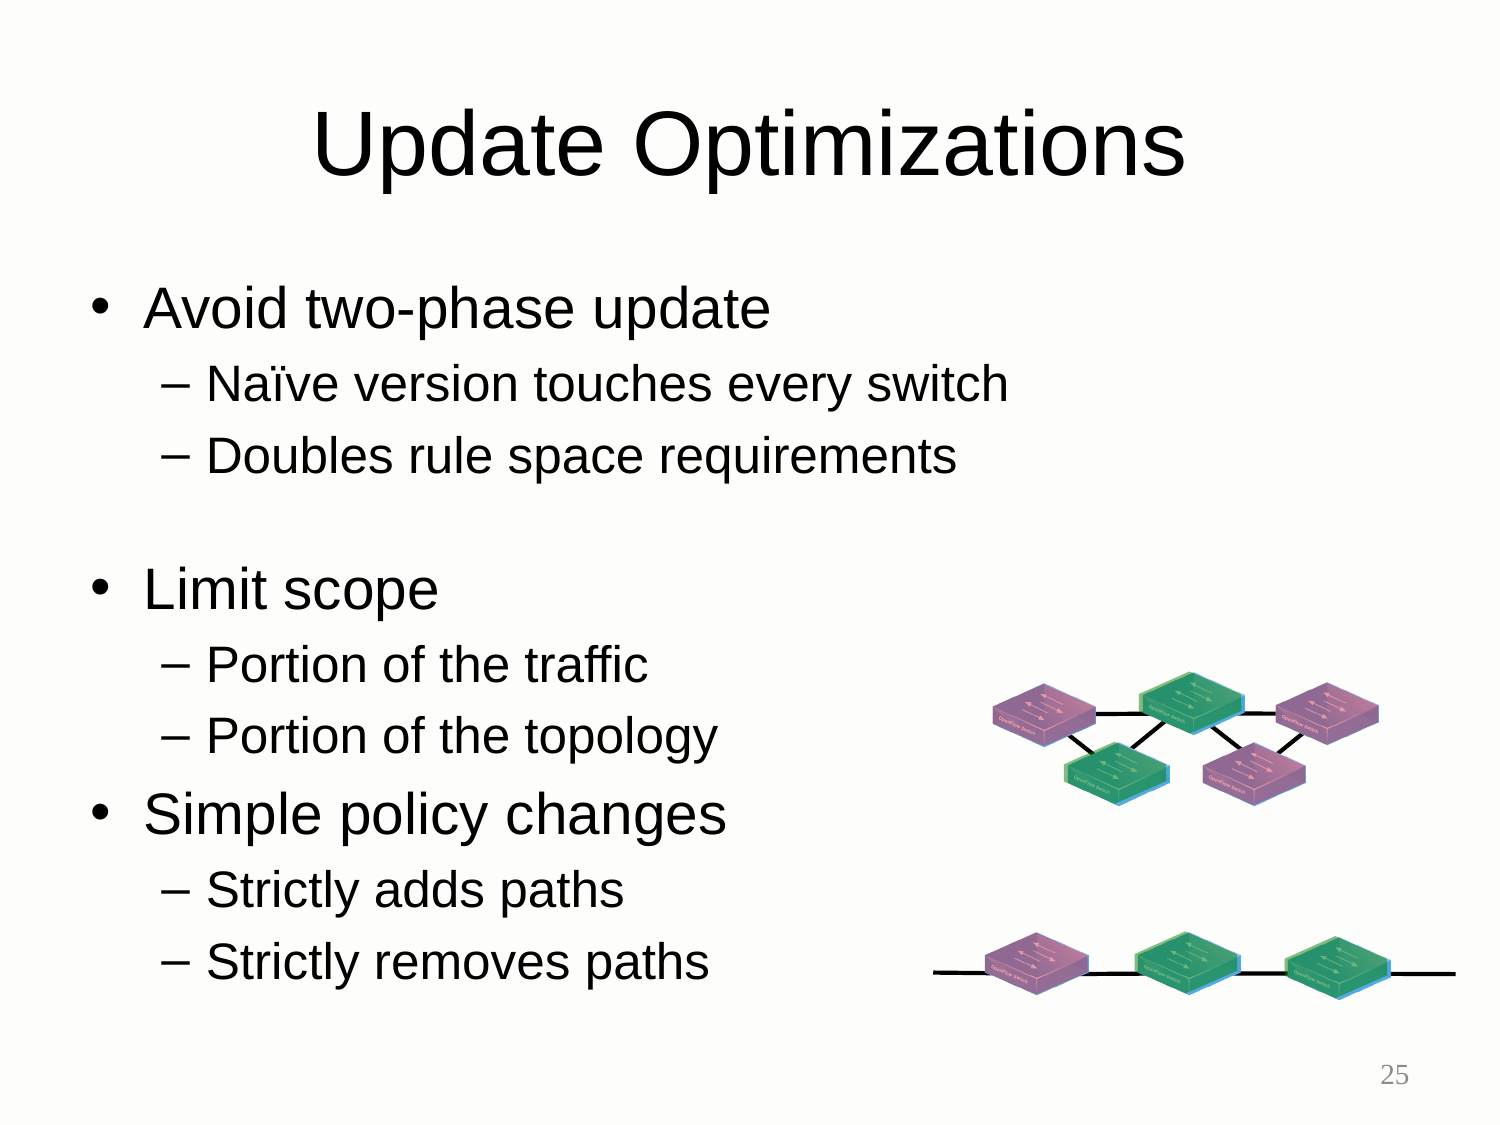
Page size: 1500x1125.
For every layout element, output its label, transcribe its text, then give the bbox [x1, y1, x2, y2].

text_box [987, 668, 1384, 810]
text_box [932, 928, 1456, 1004]
list Avoid two-phase update Naïve version touches every switch Doubles rule space requirements Limit scope Portion of the traffic Portion of the topology Simple policy changes Strictly adds paths Strictly removes paths [75, 262, 1425, 1005]
title Update Optimizations [75, 45, 1425, 233]
slide_number 25 [1074, 1042, 1425, 1103]
